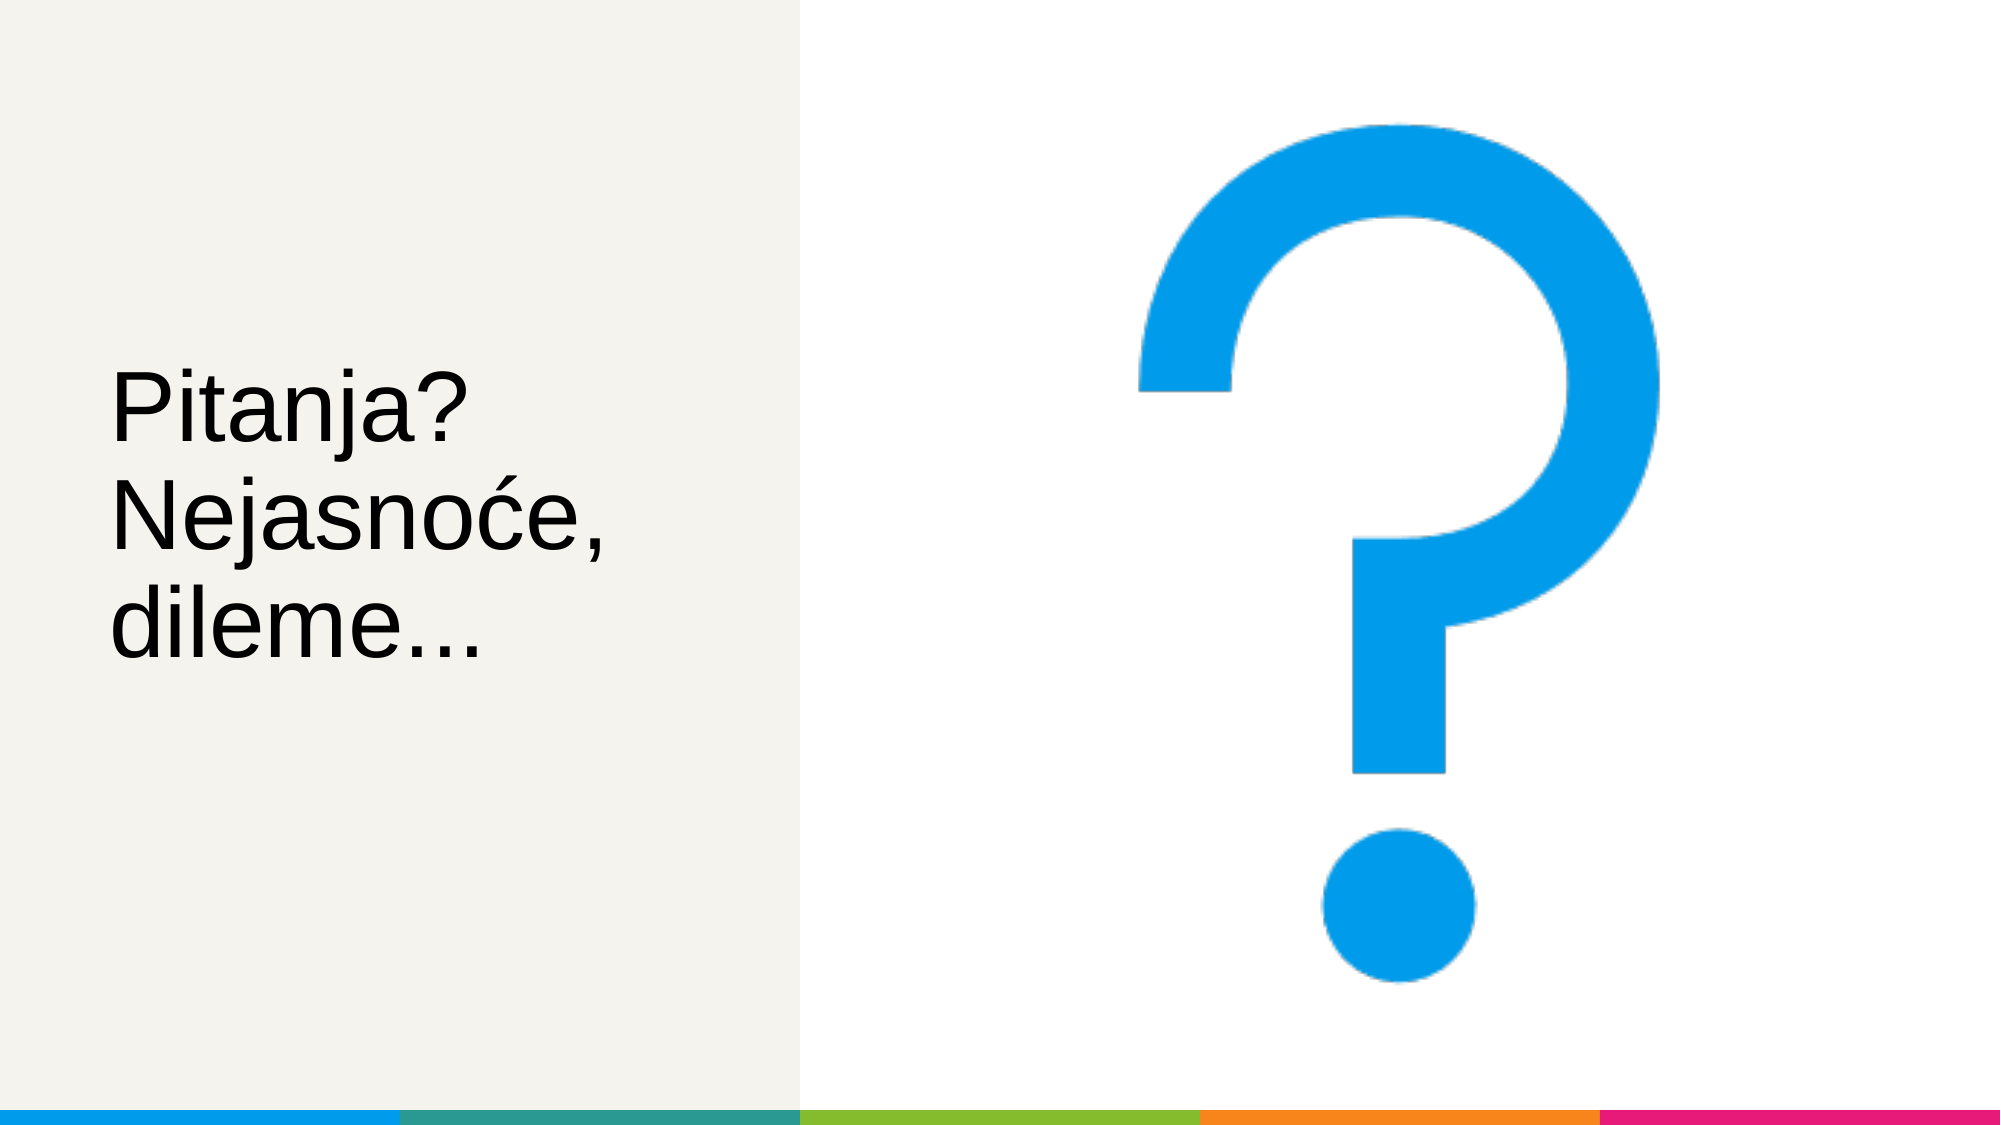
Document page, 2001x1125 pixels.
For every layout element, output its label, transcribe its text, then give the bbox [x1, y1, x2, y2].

picture [844, 0, 1956, 1111]
title Pitanja? Nejasnoće, dileme... [94, 423, 740, 687]
